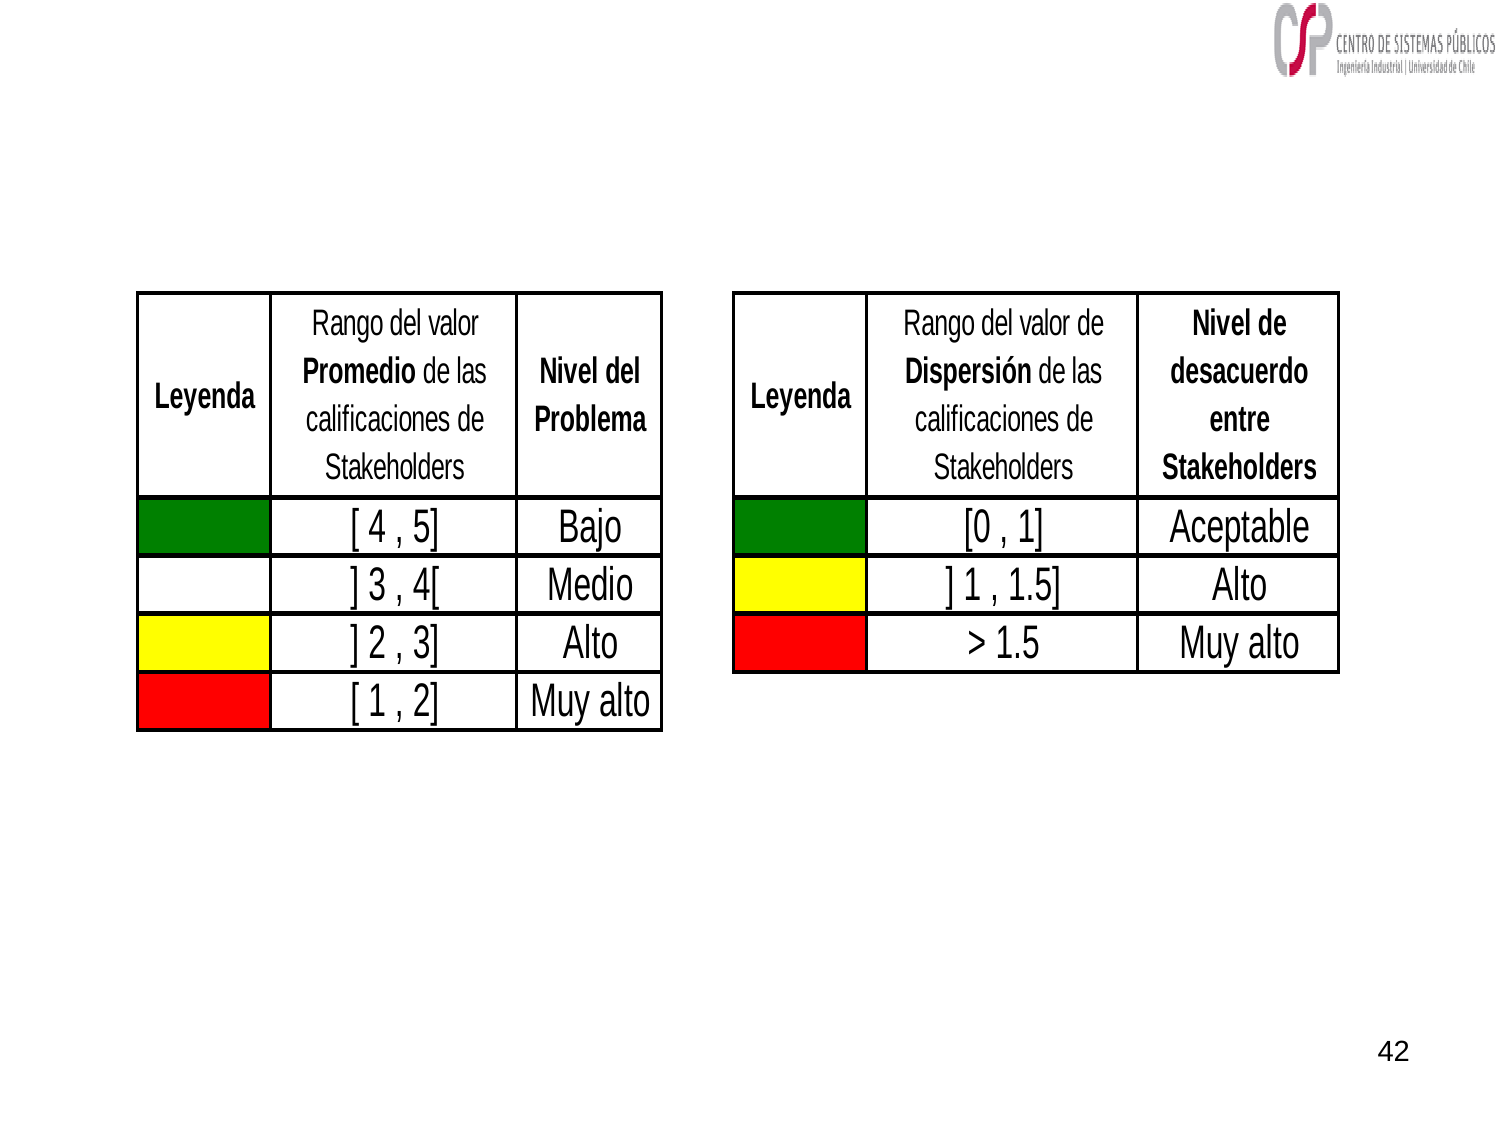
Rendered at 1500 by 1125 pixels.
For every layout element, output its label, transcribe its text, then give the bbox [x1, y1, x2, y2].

slide_number 42 [1074, 1024, 1426, 1103]
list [135, 290, 1341, 733]
picture [1269, 0, 1500, 82]
